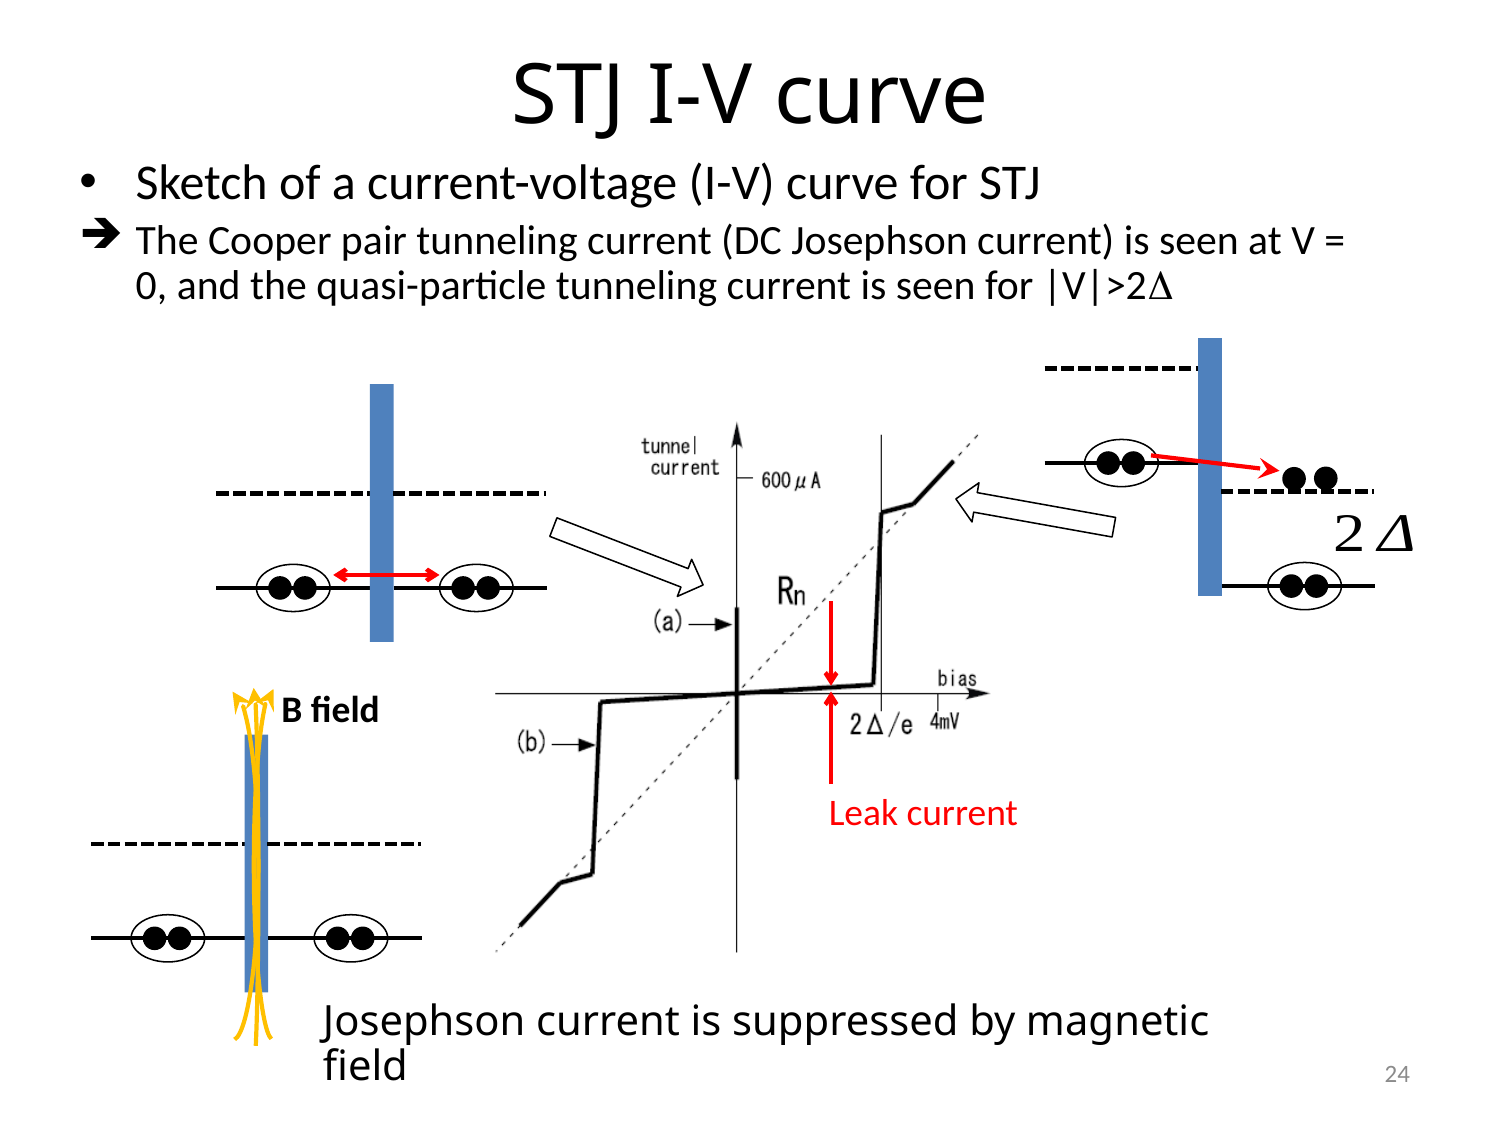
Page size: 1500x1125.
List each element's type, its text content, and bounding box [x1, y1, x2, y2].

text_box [90, 734, 423, 993]
text_box [261, 1002, 272, 1039]
slide_number 24 [1074, 1042, 1425, 1103]
text_box [261, 694, 266, 705]
picture [440, 383, 1044, 978]
list Sketch of a current-voltage (I-V) curve for STJ The Cooper pair tunneling current (DC Josephson current) is seen at V = 0, and the quasi-particle tunneling current is seen for |V|>2 [64, 149, 1376, 421]
text_box [260, 707, 266, 732]
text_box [1044, 337, 1376, 611]
text_box [245, 687, 266, 732]
text_box B field [266, 677, 395, 732]
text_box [216, 383, 548, 643]
text_box [232, 691, 250, 732]
title STJ I-V curve [75, 30, 1426, 149]
text_box [234, 1002, 249, 1040]
text_box Josephson current is suppressed by magnetic field [307, 992, 1283, 1057]
